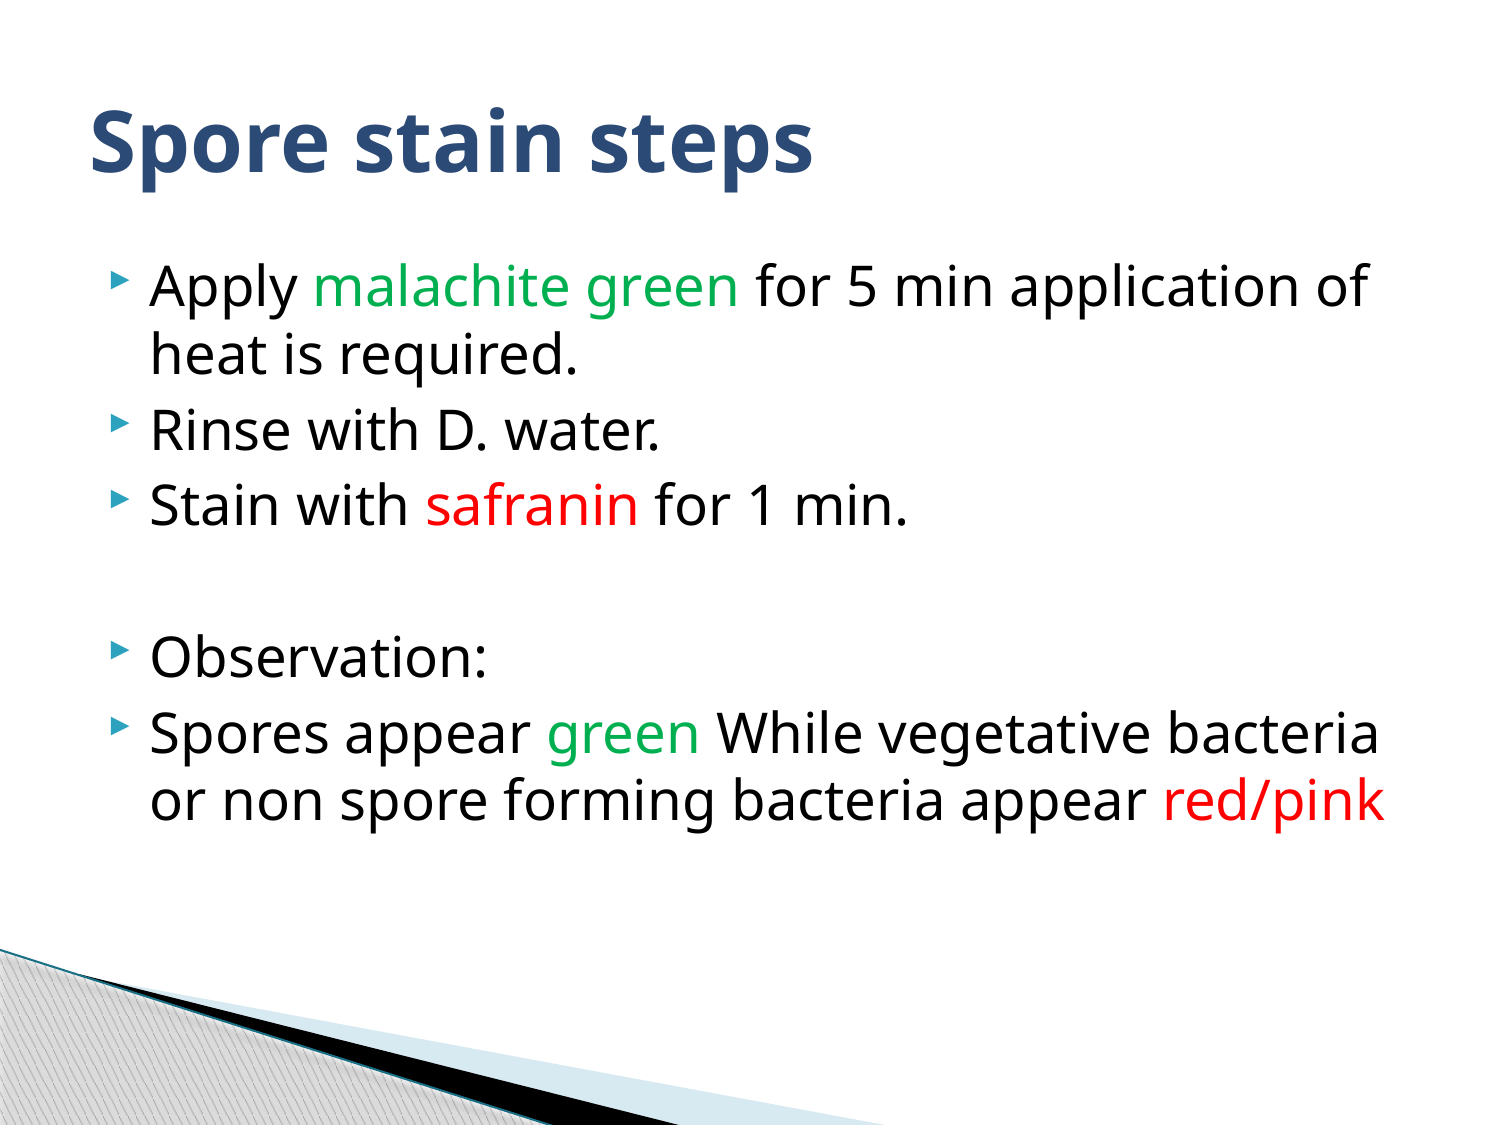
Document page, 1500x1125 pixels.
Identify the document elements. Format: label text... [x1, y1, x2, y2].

title Spore stain steps [75, 45, 1425, 233]
list Apply malachite green for 5 min application of heat is required. Rinse with D. water. Stain with safranin for 1 min. Observation: Spores appear green While vegetative bacteria or non spore forming bacteria appear red/pink [75, 243, 1425, 986]
